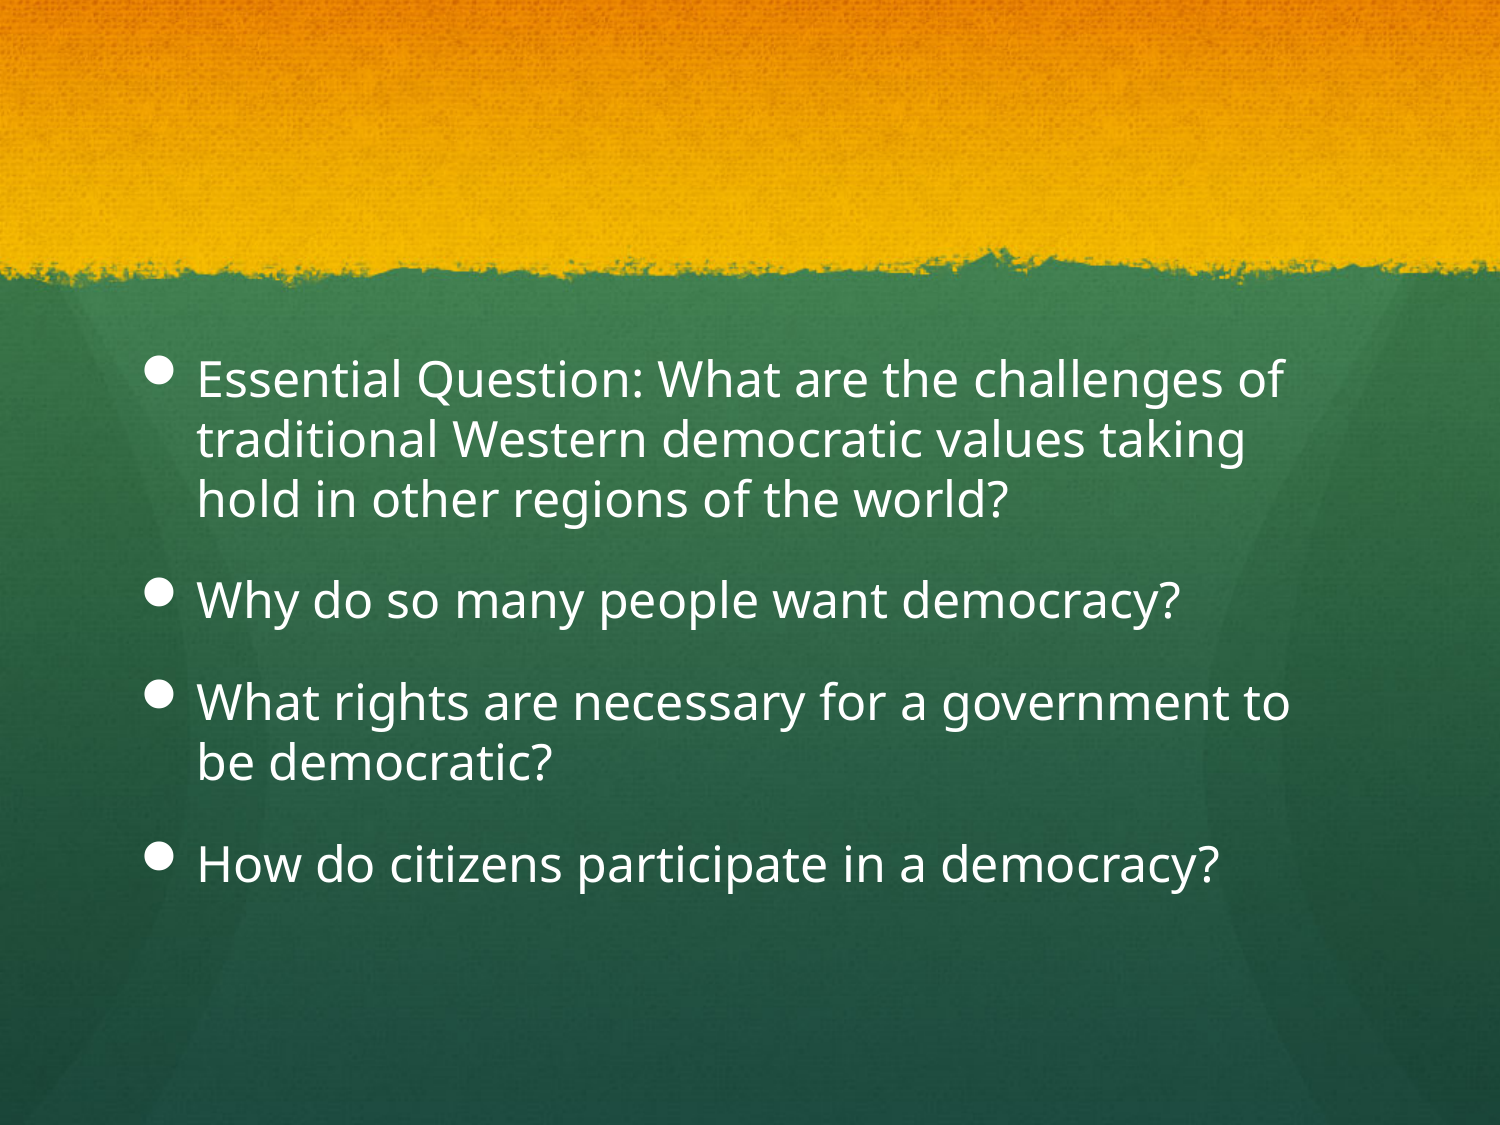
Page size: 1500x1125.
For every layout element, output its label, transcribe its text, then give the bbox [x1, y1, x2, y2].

picture [0, 0, 1500, 1125]
list Essential Question: What are the challenges of traditional Western democratic values taking hold in other regions of the world? Why do so many people want democracy? What rights are necessary for a government to be democratic? How do citizens participate in a democracy? [125, 339, 1375, 1026]
